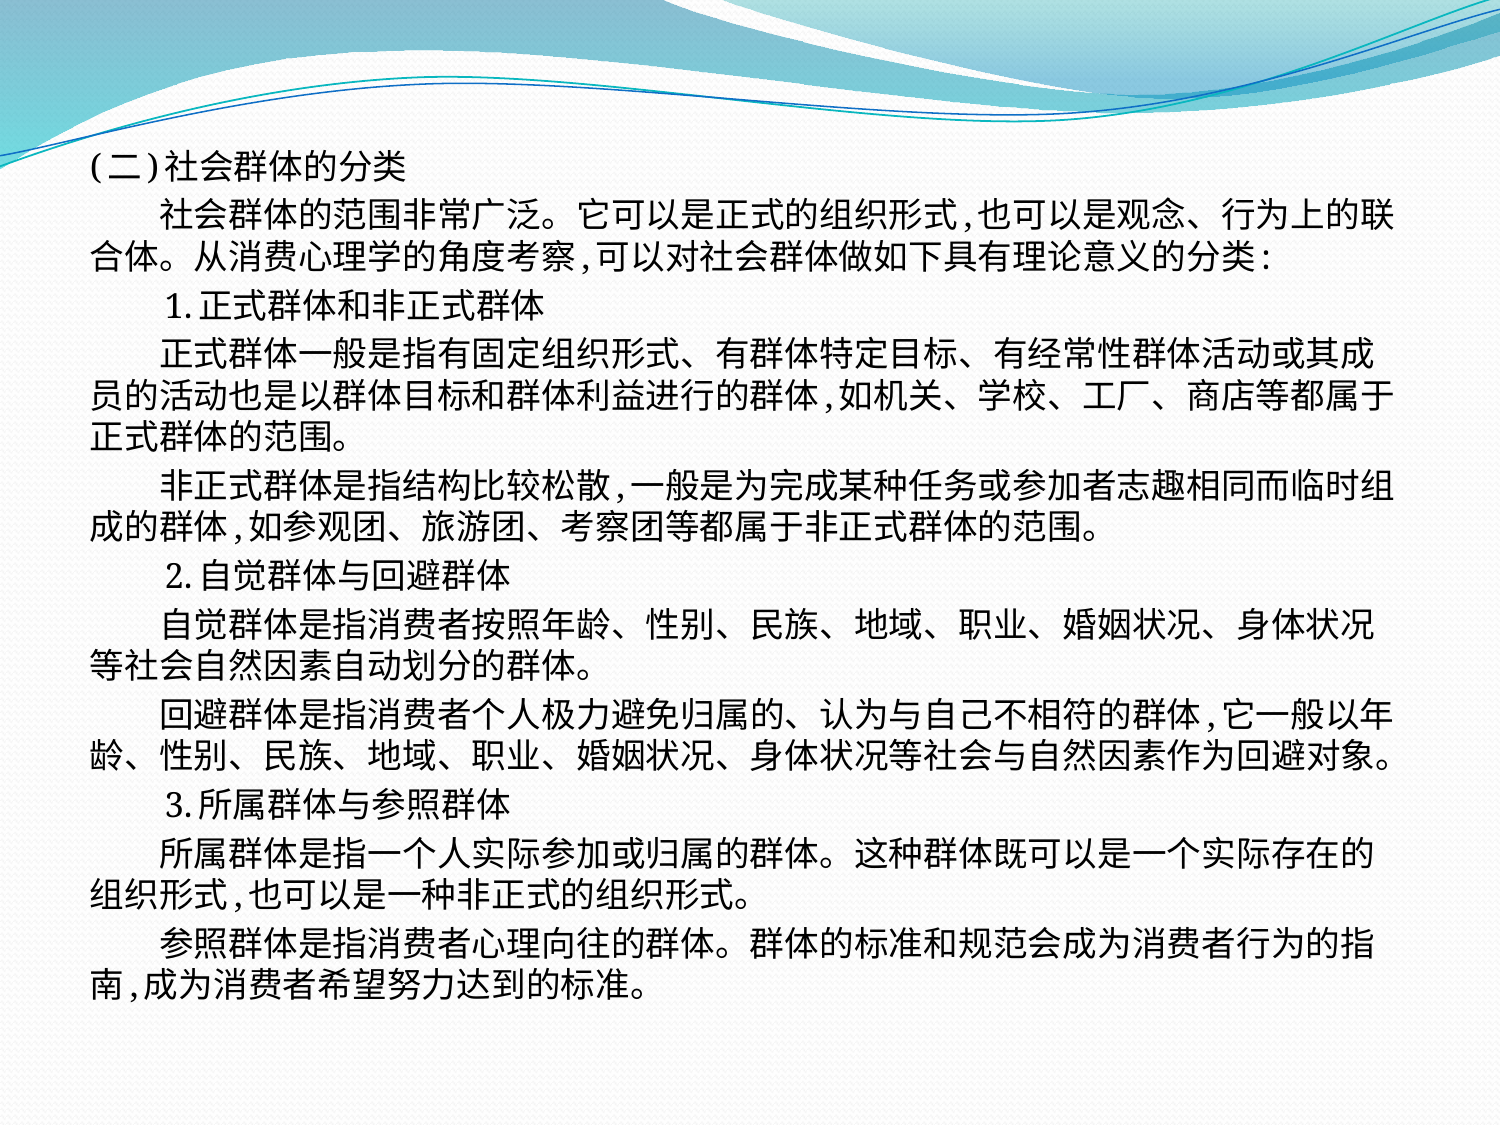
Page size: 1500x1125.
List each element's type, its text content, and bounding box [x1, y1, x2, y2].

list (二)社会群体的分类 社会群体的范围非常广泛。它可以是正式的组织形式,也可以是观念、行为上的联合体。从消费心理学的角度考察,可以对社会群体做如下具有理论意义的分类: 1.正式群体和非正式群体 正式群体一般是指有固定组织形式、有群体特定目标、有经常性群体活动或其成员的活动也是以群体目标和群体利益进行的群体,如机关、学校、工厂、商店等都属于正式群体的范围。 非正式群体是指结构比较松散,一般是为完成某种任务或参加者志趣相同而临时组成的群体,如参观团、旅游团、考察团等都属于非正式群体的范围。 2.自觉群体与回避群体 自觉群体是指消费者按照年龄、性别、民族、地域、职业、婚姻状况、身体状况等社会自然因素自动划分的群体。 回避群体是指消费者个人极力避免归属的、认为与自己不相符的群体,它一般以年龄、性别、民族、地域、职业、婚姻状况、身体状况等社会与自然因素作为回避对象。 3.所属群体与参照群体 所属群体是指一个人实际参加或归属的群体。这种群体既可以是一个实际存在的组织形式,也可以是一种非正式的组织形式。 参照群体是指消费者心理向往的群体。群体的标准和规范会成为消费者行为的指南,成为消费者希望努力达到的标准。 [75, 137, 1425, 1038]
